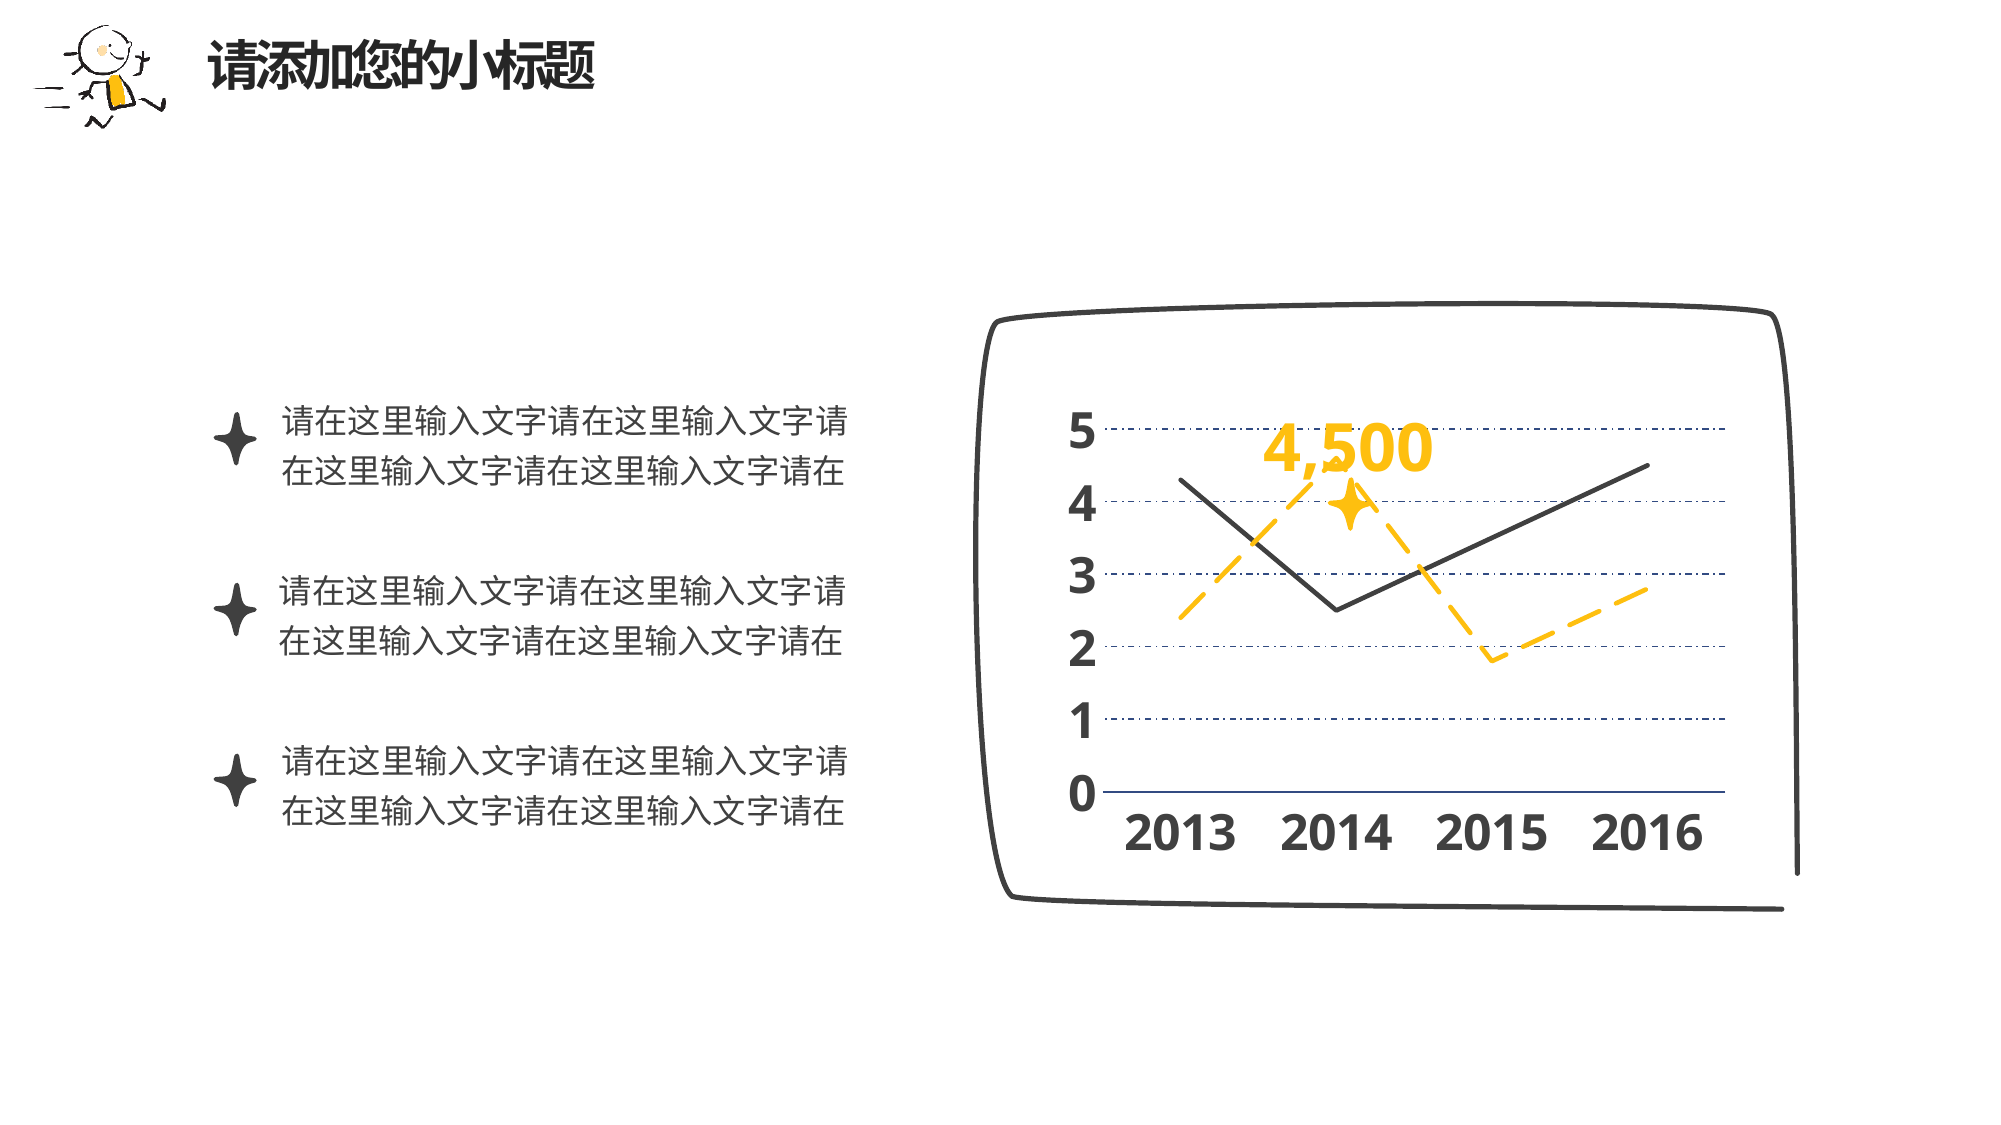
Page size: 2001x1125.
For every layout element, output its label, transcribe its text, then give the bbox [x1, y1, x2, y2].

text_box [974, 302, 1799, 911]
text_box 请在这里输入文字请在这里输入文字请在这里输入文字请在这里输入文字请在 [264, 552, 862, 668]
text_box [214, 754, 256, 807]
text_box 请添加您的小标题 [191, 23, 612, 104]
text_box [214, 413, 256, 465]
picture [19, 17, 176, 140]
chart [1055, 385, 1740, 875]
text_box 请在这里输入文字请在这里输入文字请在这里输入文字请在这里输入文字请在 [266, 722, 864, 838]
text_box [214, 583, 256, 636]
text_box 请在这里输入文字请在这里输入文字请在这里输入文字请在这里输入文字请在 [266, 382, 864, 498]
